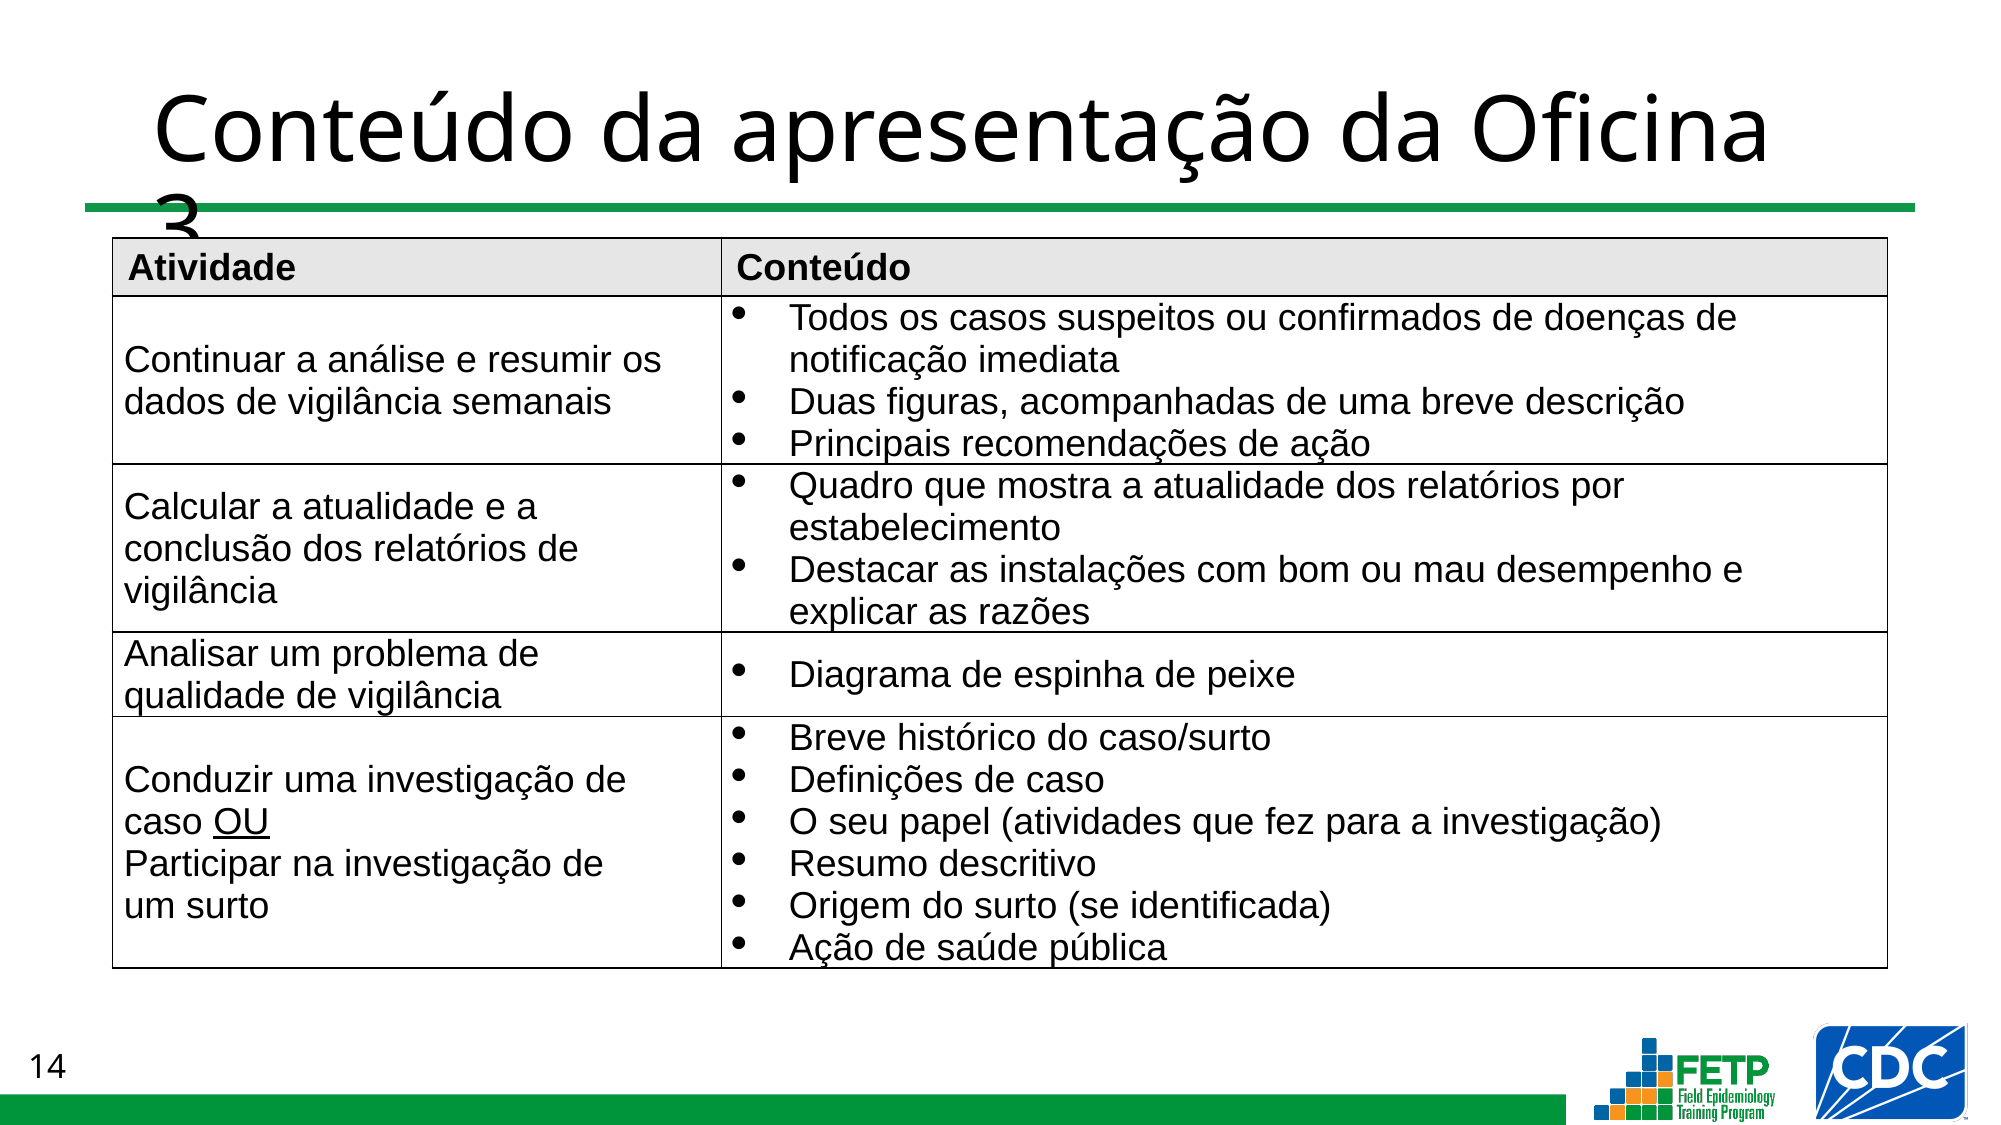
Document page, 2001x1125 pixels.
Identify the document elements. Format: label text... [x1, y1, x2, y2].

table_cell Calcular a atualidade e a conclusão dos relatórios de vigilância [113, 465, 721, 631]
table_cell Breve histórico do caso/surto Definições de caso O seu papel (atividades que fez para a investigação) Resumo descritivo Origem do surto (se identificada) Ação de saúde pública [722, 717, 1887, 967]
title Conteúdo da apresentação da Oficina 3 [137, 75, 1863, 207]
picture [1594, 1038, 1775, 1122]
table_cell Analisar um problema de qualidade de vigilância [113, 633, 721, 716]
table_cell Quadro que mostra a atualidade dos relatórios por estabelecimento Destacar as instalações com bom ou mau desempenho e explicar as razões [722, 465, 1887, 631]
table_header Atividade [113, 239, 721, 295]
table_cell Todos os casos suspeitos ou confirmados de doenças de notificação imediata Duas figuras, acompanhadas de uma breve descrição Principais recomendações de ação [722, 297, 1887, 463]
picture [1813, 1023, 1968, 1122]
table_cell Diagrama de espinha de peixe [722, 633, 1887, 716]
table_cell Conduzir uma investigação de caso OU Participar na investigação de um surto [113, 717, 721, 967]
table_cell Continuar a análise e resumir os dados de vigilância semanais [113, 297, 721, 463]
table_header Conteúdo [722, 239, 1887, 295]
